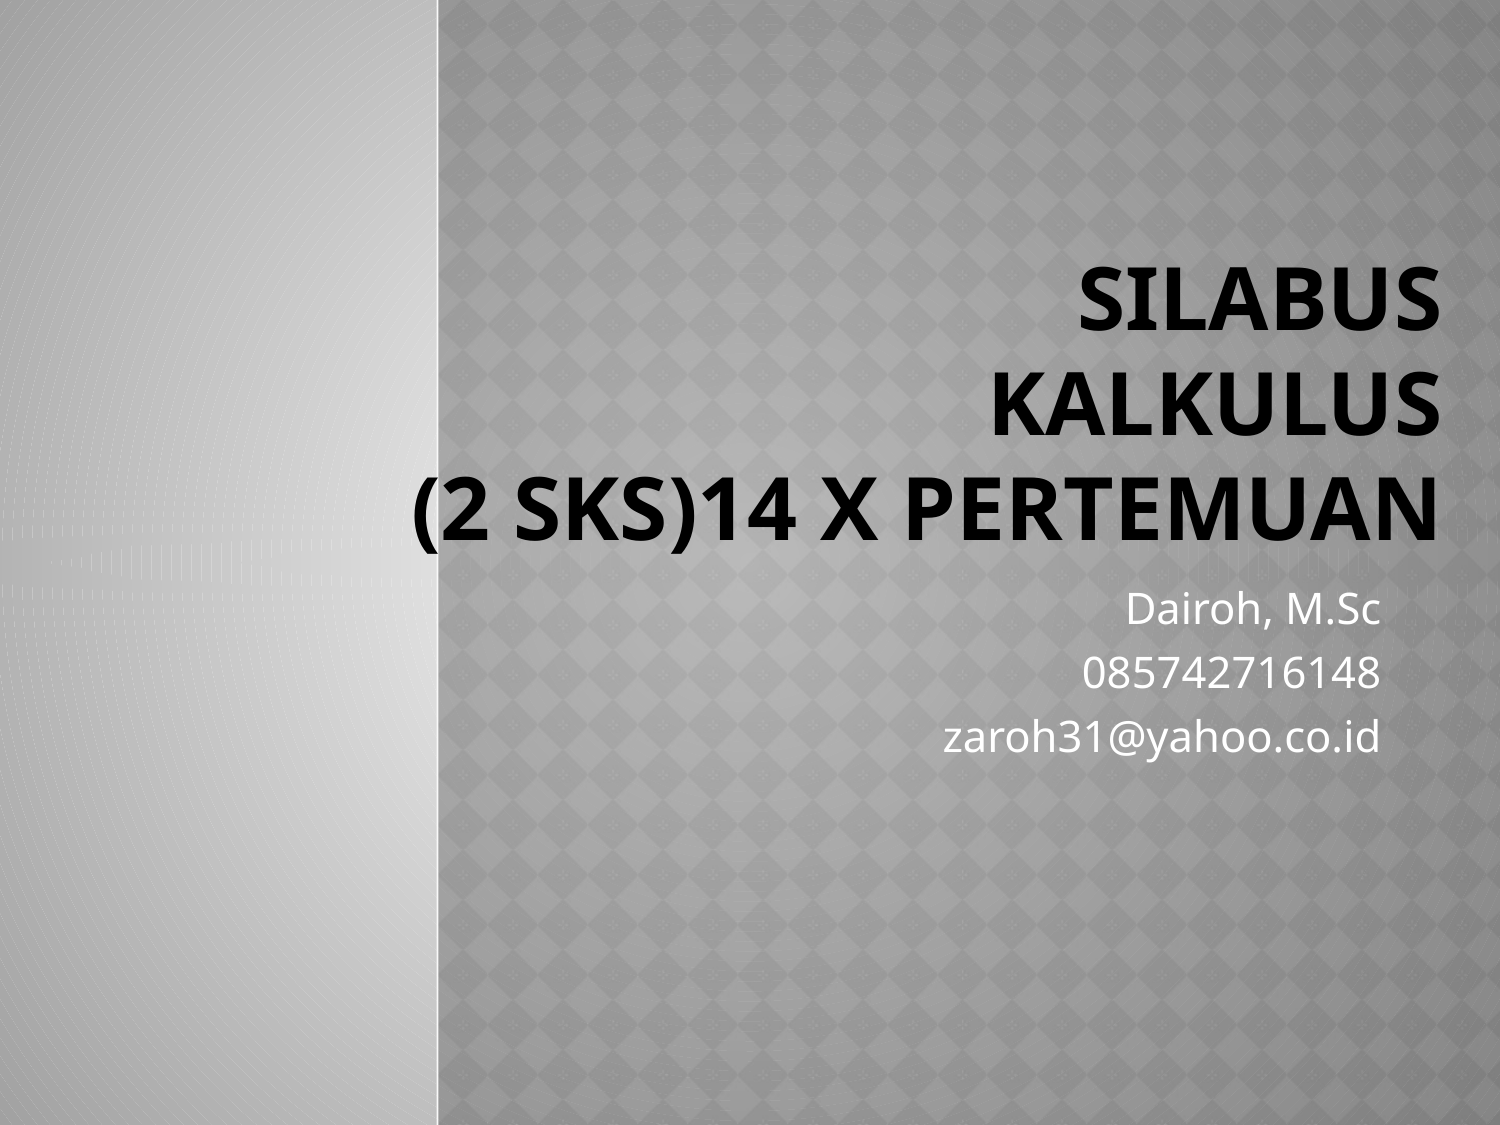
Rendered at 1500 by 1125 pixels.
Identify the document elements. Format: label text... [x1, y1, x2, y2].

subtitle Dairoh, M.Sc 085742716148 zaroh31@yahoo.co.id [550, 580, 1390, 762]
title SILABUS KALKULUS (2 SKS)14 x pertemuan [335, 87, 1450, 558]
